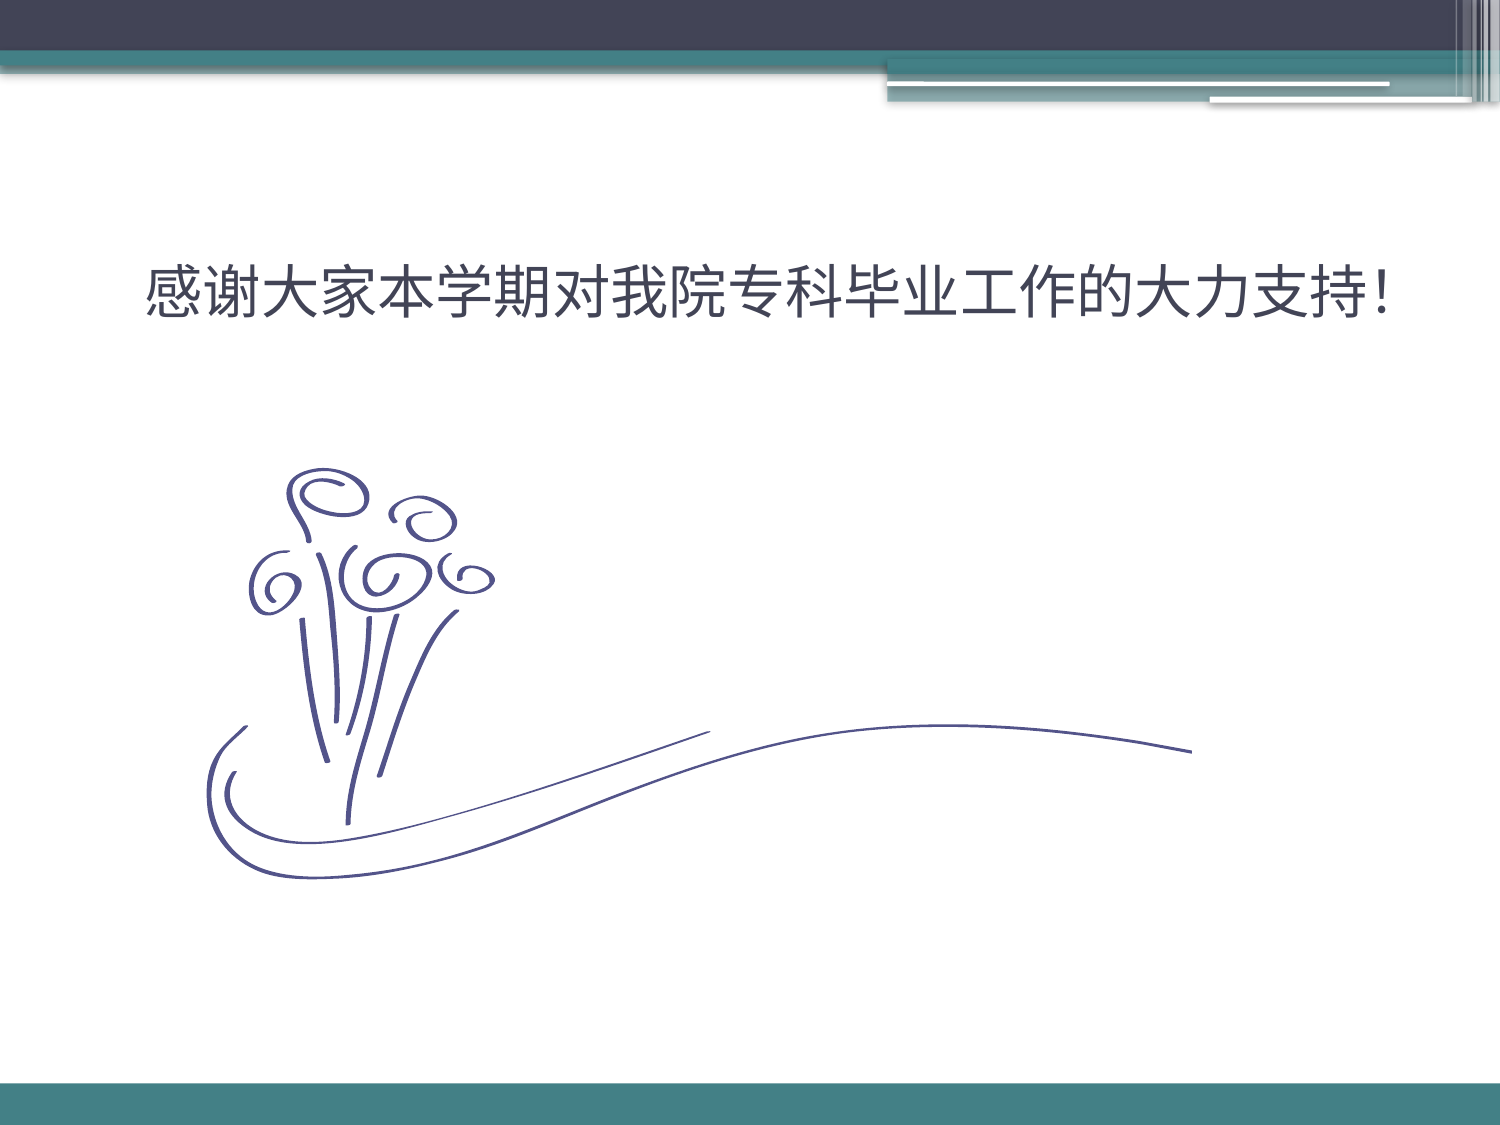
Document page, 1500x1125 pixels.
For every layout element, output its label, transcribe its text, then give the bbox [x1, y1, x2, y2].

text_box [437, 552, 495, 595]
title 感谢大家本学期对我院专科毕业工作的大力支持！ [123, 208, 1447, 408]
text_box [388, 495, 458, 543]
text_box [315, 552, 340, 724]
text_box [286, 467, 370, 544]
text_box [0, 1083, 1500, 1125]
text_box [206, 724, 1192, 880]
text_box [345, 613, 400, 826]
text_box [299, 617, 331, 764]
text_box [338, 544, 433, 613]
text_box [248, 550, 302, 616]
text_box [376, 609, 460, 778]
